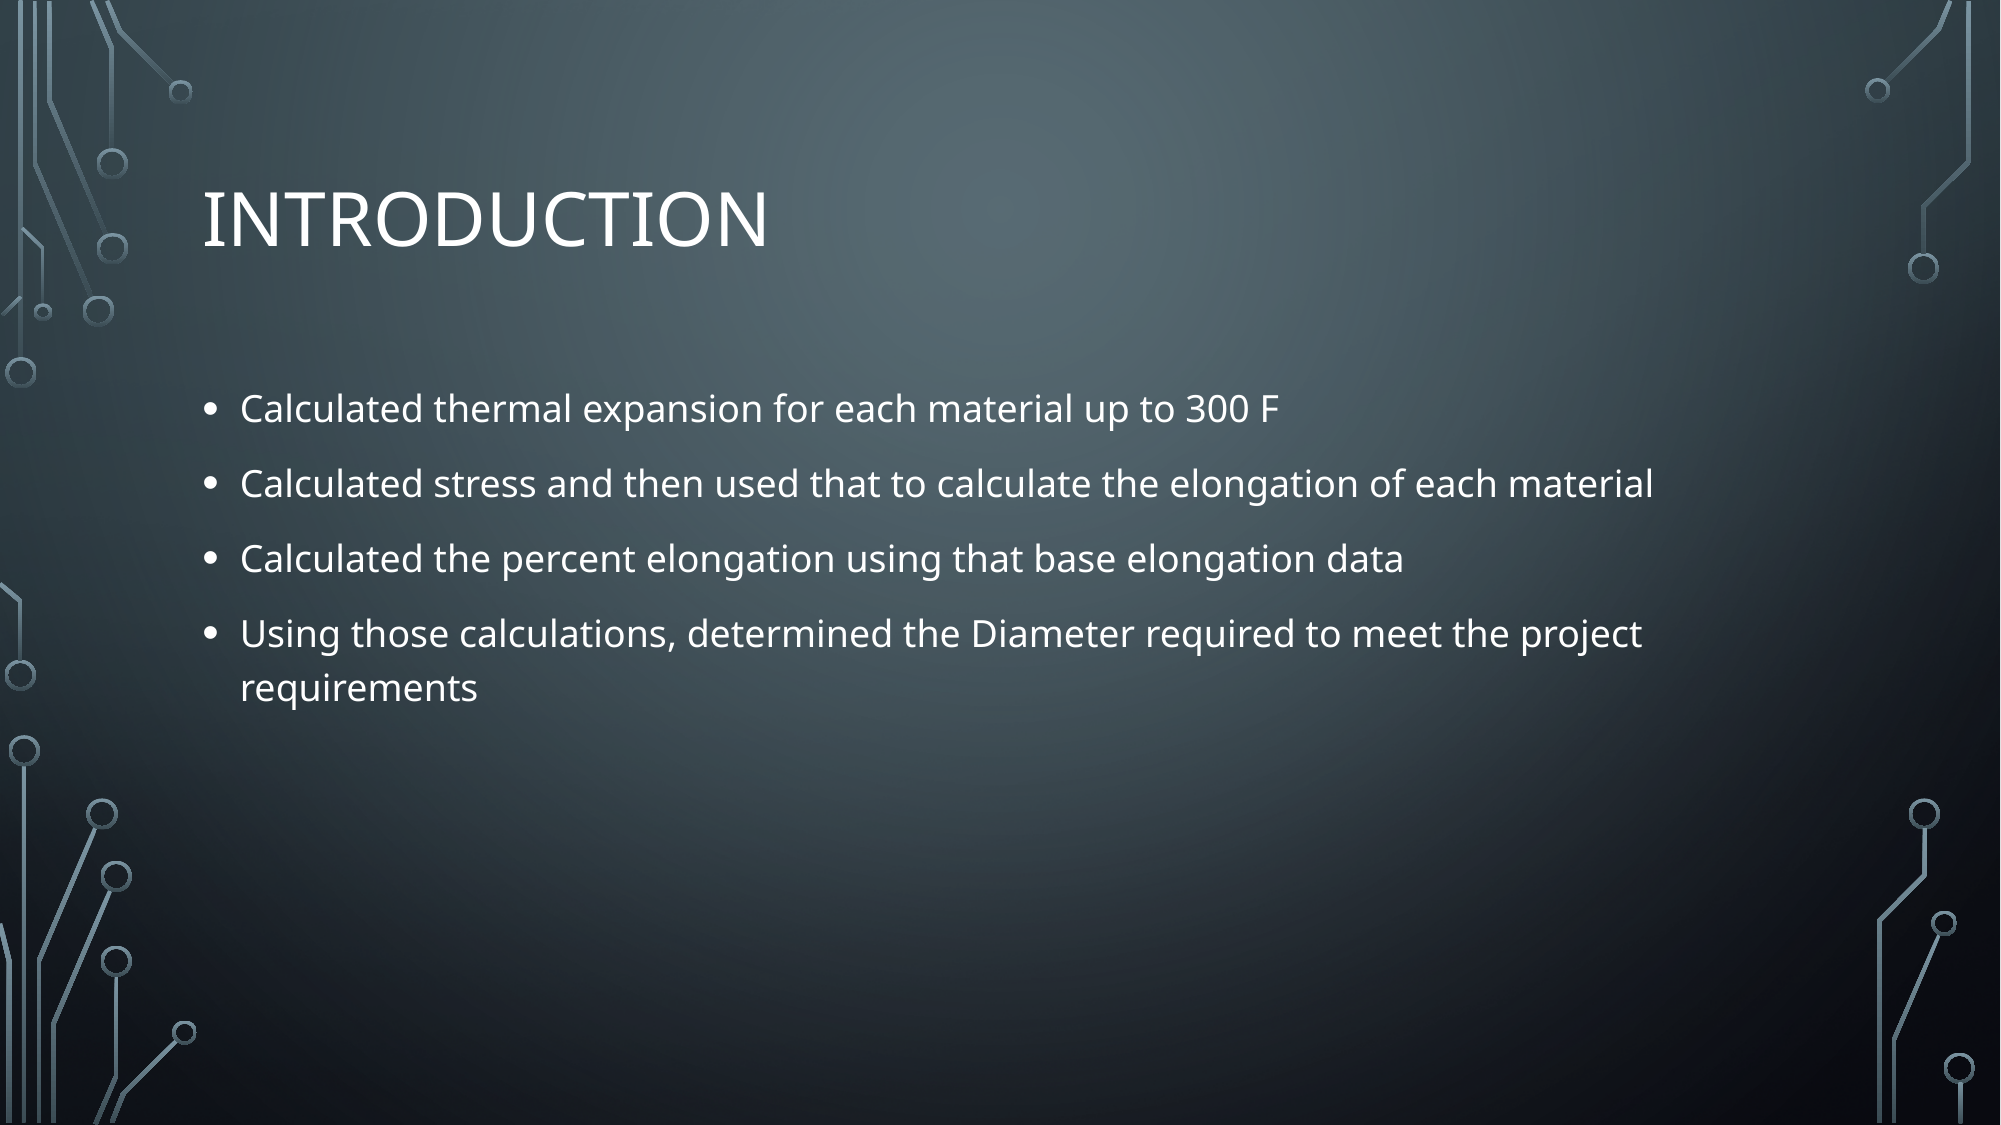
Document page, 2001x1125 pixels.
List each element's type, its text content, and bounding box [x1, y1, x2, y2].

title Introduction [187, 101, 1813, 344]
list Calculated thermal expansion for each material up to 300 F Calculated stress and then used that to calculate the elongation of each material Calculated the percent elongation using that base elongation data Using those calculations, determined the Diameter required to meet the project requirements [187, 369, 1813, 950]
